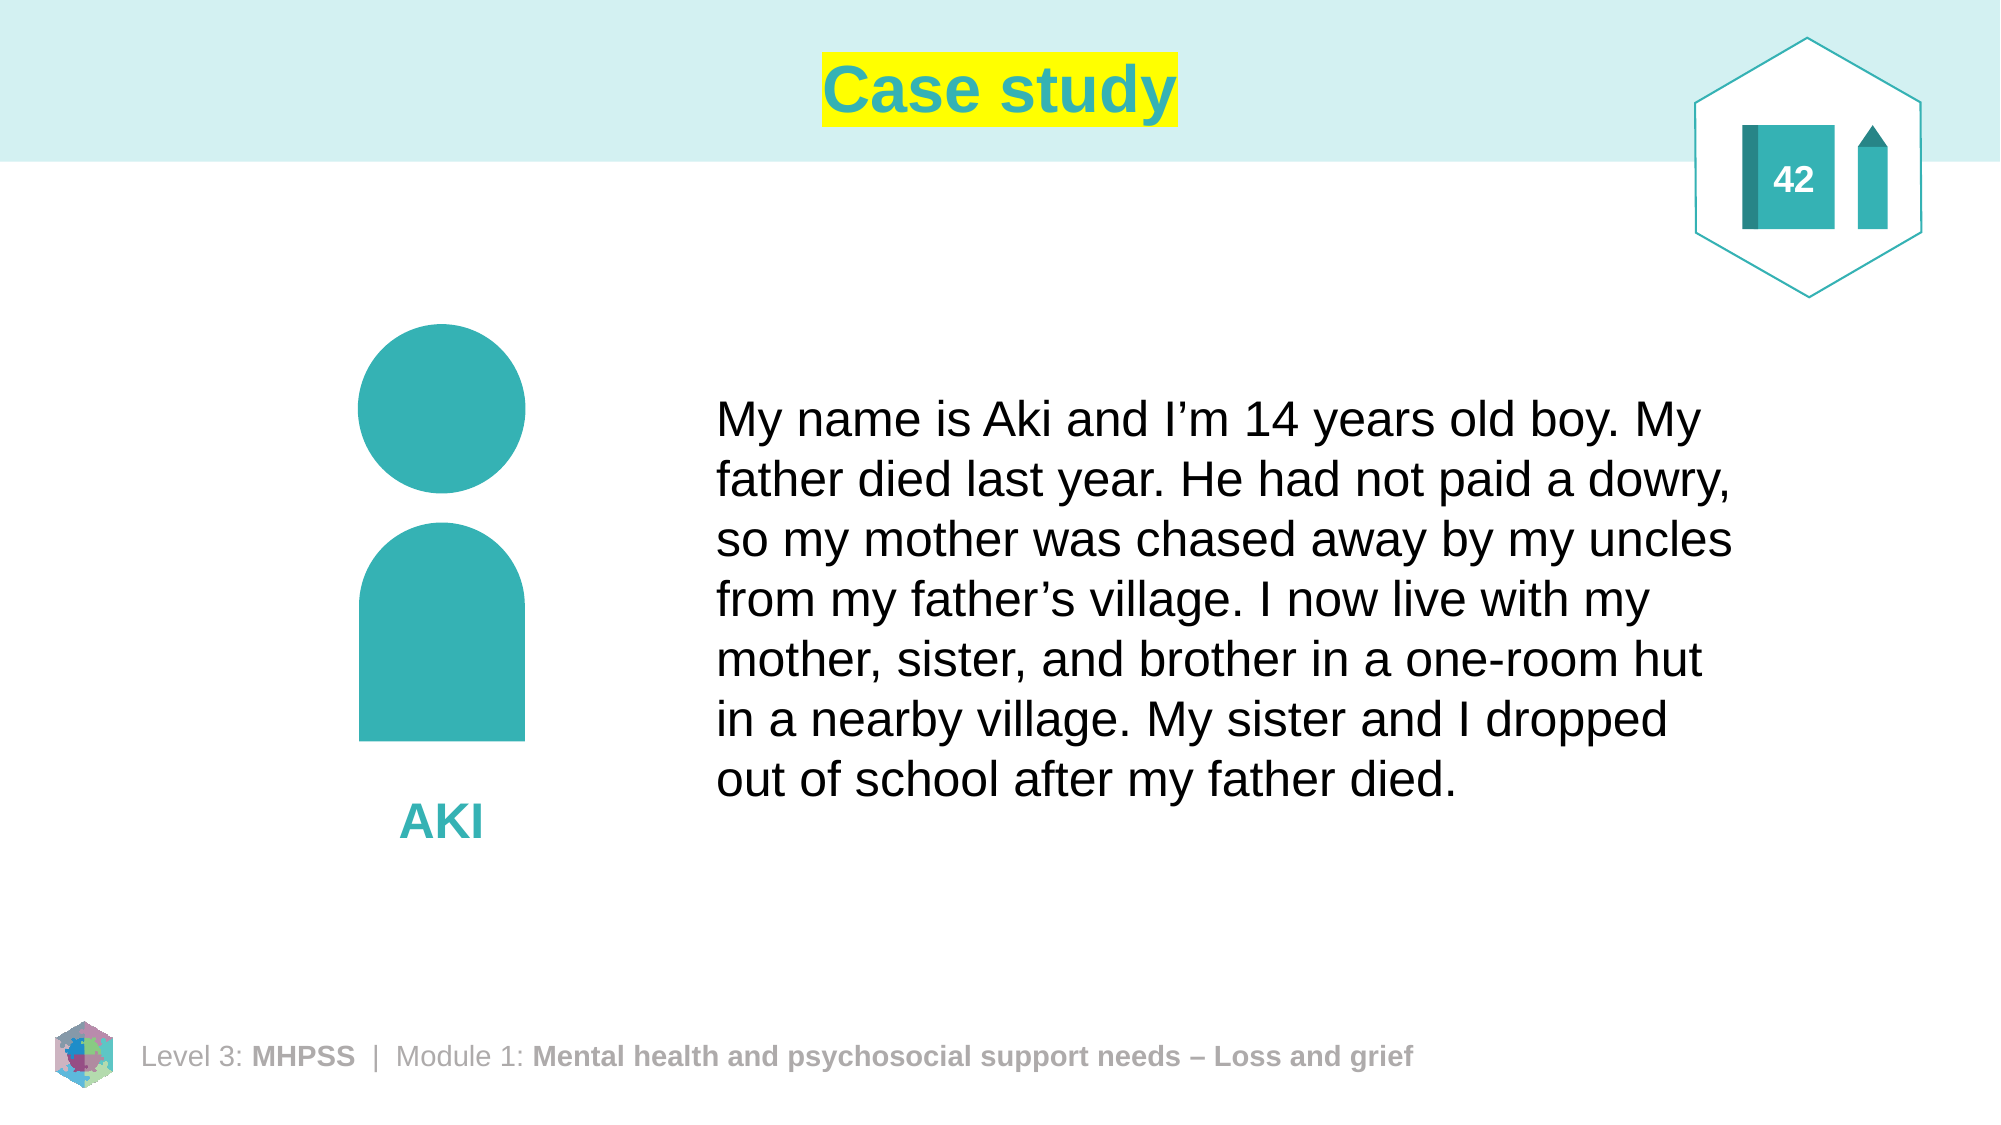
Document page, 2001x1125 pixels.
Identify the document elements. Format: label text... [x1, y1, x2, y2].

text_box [1639, 5, 1978, 330]
title Case study [137, 19, 1634, 163]
text_box My name is Aki and I’m 14 years old boy. My father died last year. He had not paid a dowry, so my mother was chased away by my uncles from my father’s village. I now live with my mother, sister, and brother in a one-room hut in a nearby village. My sister and I dropped out of school after my father died. [701, 379, 1753, 815]
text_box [357, 323, 526, 742]
text_box AKI [308, 781, 575, 857]
picture [55, 1021, 113, 1088]
